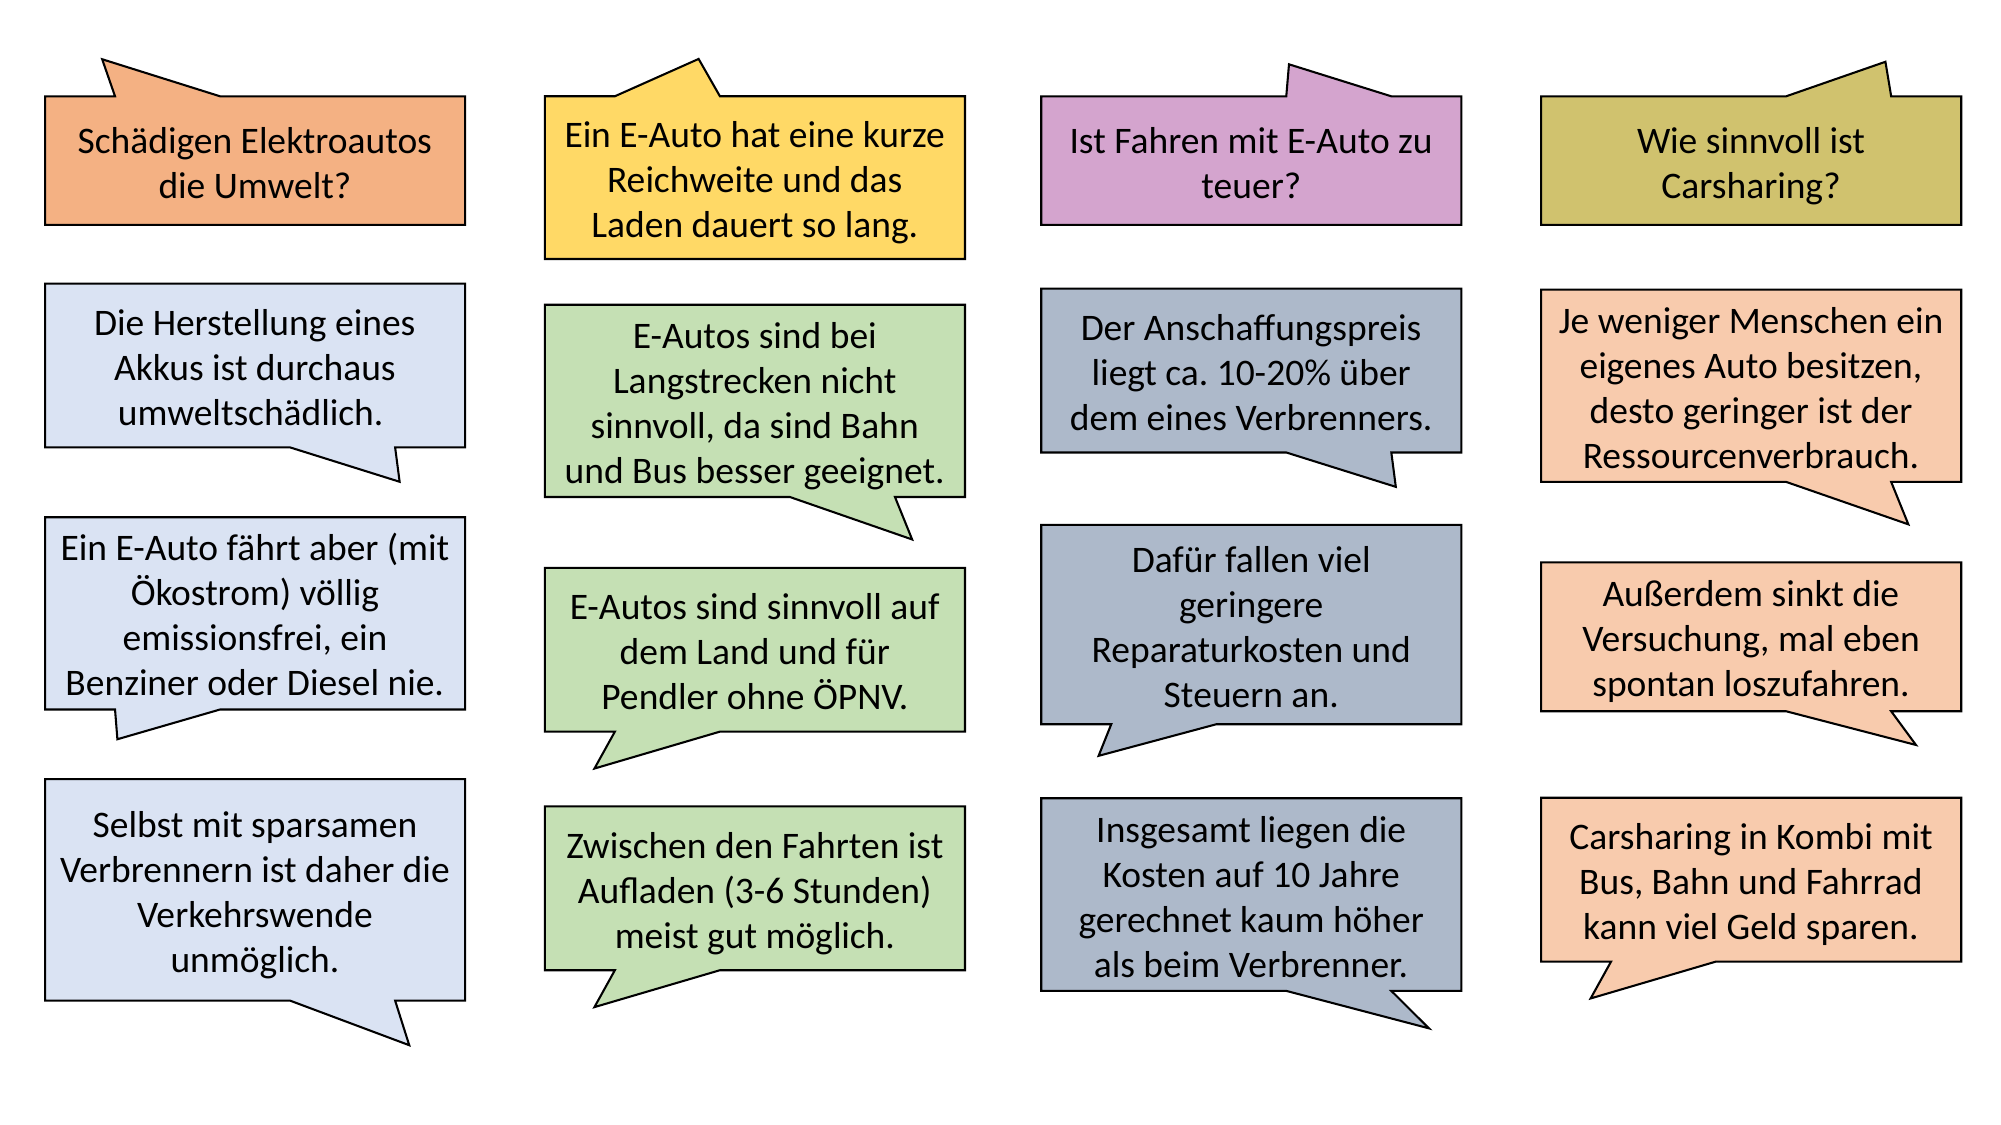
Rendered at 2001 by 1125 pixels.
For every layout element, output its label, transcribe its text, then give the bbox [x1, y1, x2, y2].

text_box Wie sinnvoll ist Carsharing? [1540, 60, 1963, 226]
text_box Insgesamt liegen die Kosten auf 10 Jahre gerechnet kaum höher als beim Verbrenner. [1040, 797, 1463, 1031]
text_box Zwischen den Fahrten ist Aufladen (3-6 Stunden) meist gut möglich. [543, 805, 967, 1009]
text_box Ein E-Auto hat eine kurze Reichweite und das Laden dauert so lang. [543, 57, 967, 261]
text_box Carsharing in Kombi mit Bus, Bahn und Fahrrad kann viel Geld sparen. [1540, 796, 1963, 1001]
text_box Dafür fallen viel geringere Reparaturkosten und Steuern an. [1040, 523, 1463, 758]
text_box Ist Fahren mit E-Auto zu teuer? [1040, 62, 1463, 226]
text_box Außerdem sinkt die Versuchung, mal eben spontan loszufahren. [1540, 561, 1963, 747]
text_box E-Autos sind sinnvoll auf dem Land und für Pendler ohne ÖPNV. [543, 566, 967, 771]
text_box Schädigen Elektroautos die Umwelt? [44, 57, 467, 226]
text_box Die Herstellung eines Akkus ist durchaus umweltschädlich. [44, 282, 467, 484]
text_box Der Anschaffungspreis liegt ca. 10-20% über dem eines Verbrenners. [1040, 287, 1463, 489]
text_box Selbst mit sparsamen Verbrennern ist daher die Verkehrswende unmöglich. [44, 778, 467, 1047]
text_box E-Autos sind bei Langstrecken nicht sinnvoll, da sind Bahn und Bus besser geeignet. [543, 303, 967, 542]
text_box Je weniger Menschen ein eigenes Auto besitzen, desto geringer ist der Ressourcenverbrauch. [1540, 288, 1963, 527]
text_box Ein E-Auto fährt aber (mit Ökostrom) völlig emissionsfrei, ein Benziner oder Diesel nie. [44, 516, 467, 741]
